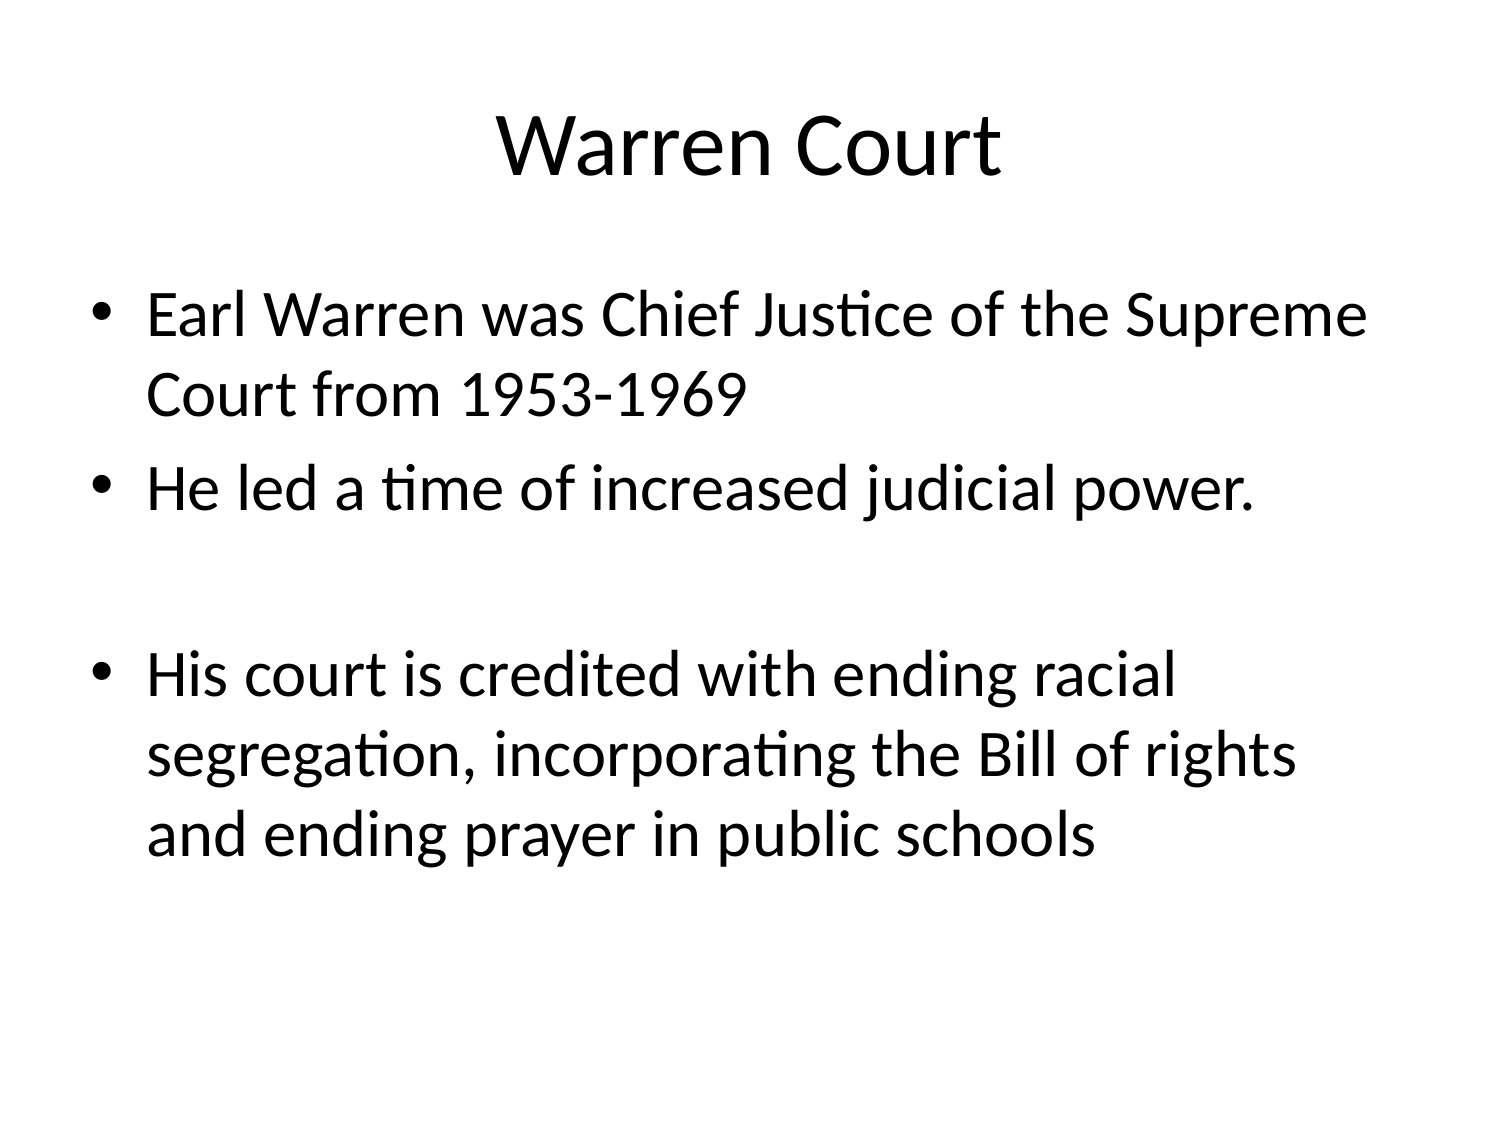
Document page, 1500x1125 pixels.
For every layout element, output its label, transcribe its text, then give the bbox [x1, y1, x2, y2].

list Earl Warren was Chief Justice of the Supreme Court from 1953-1969 He led a time of increased judicial power. His court is credited with ending racial segregation, incorporating the Bill of rights and ending prayer in public schools [75, 262, 1425, 1005]
title Warren Court [75, 45, 1425, 233]
